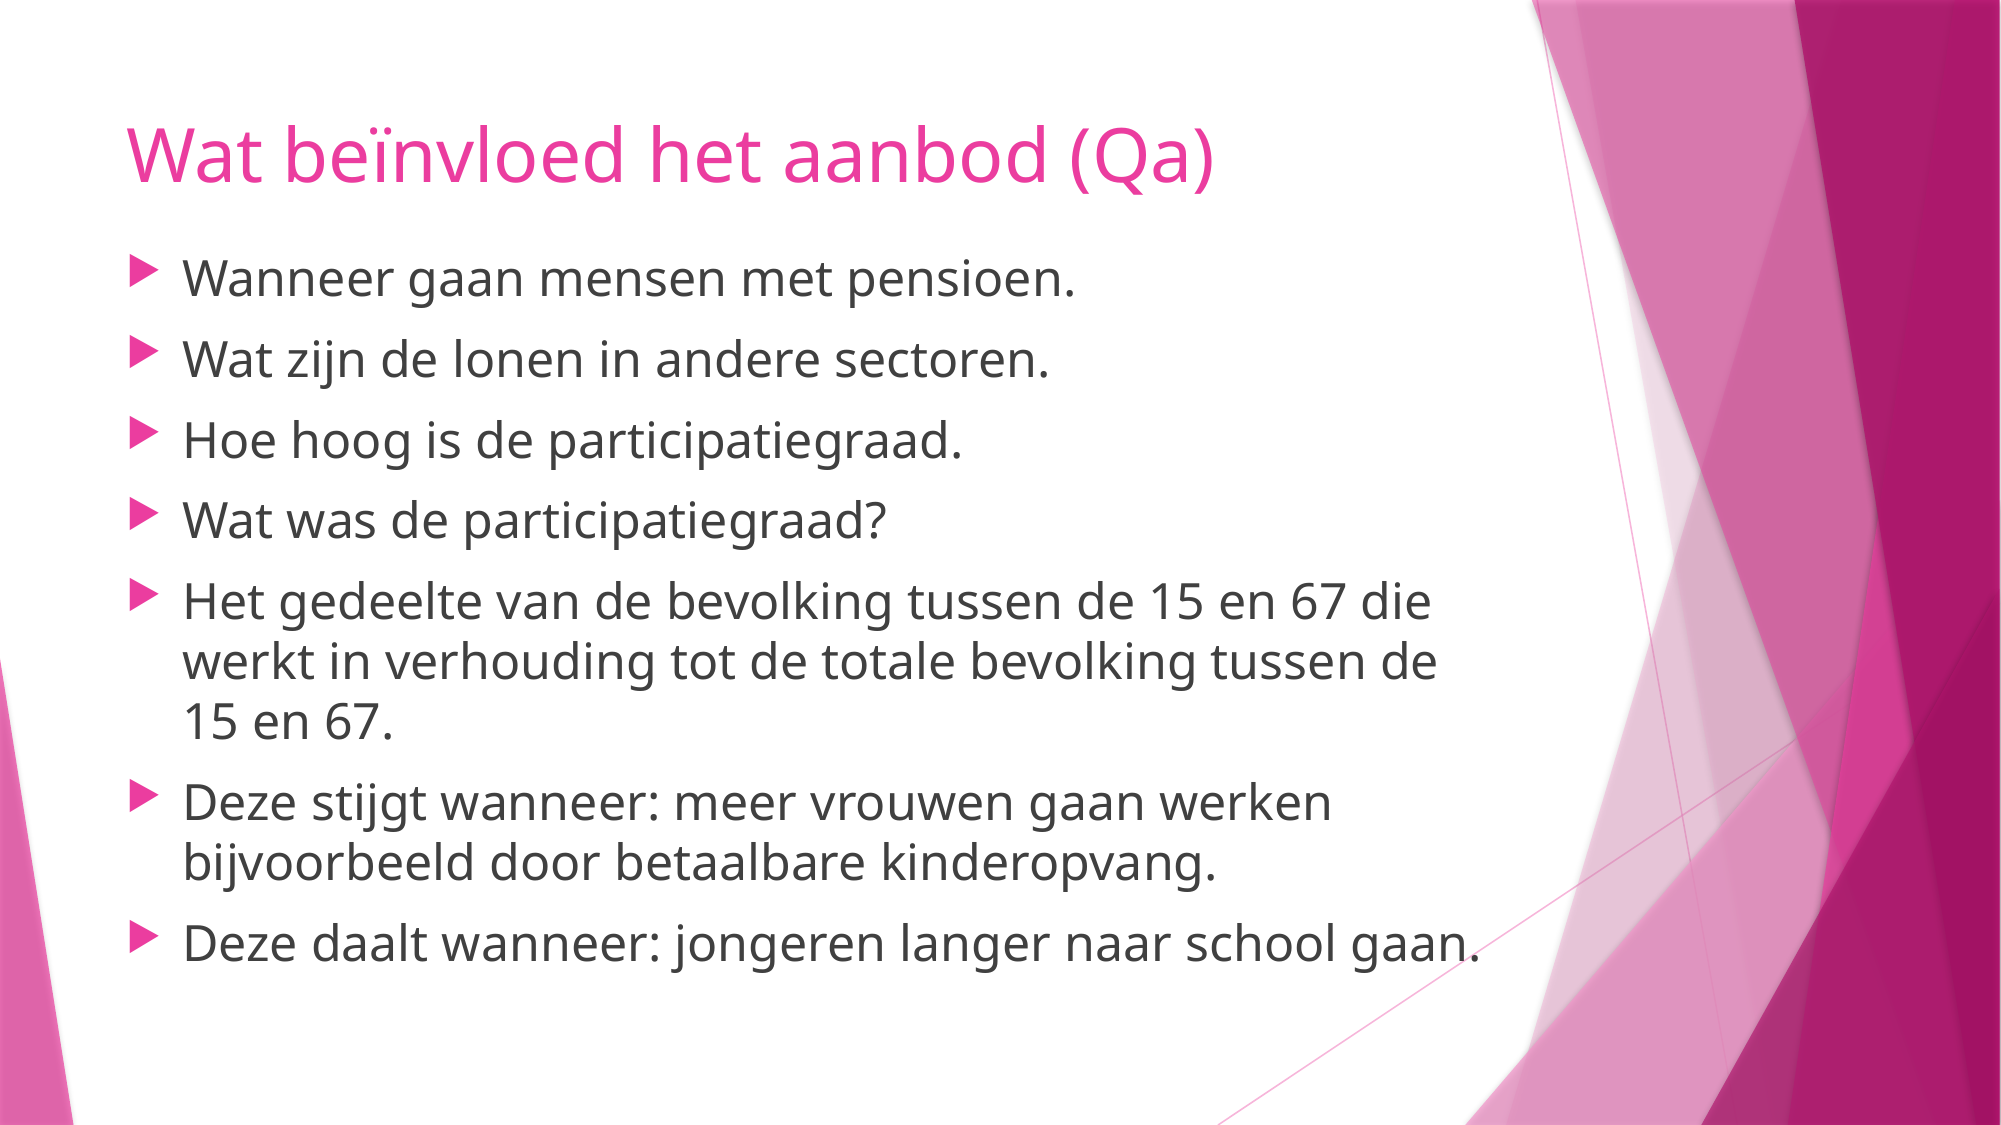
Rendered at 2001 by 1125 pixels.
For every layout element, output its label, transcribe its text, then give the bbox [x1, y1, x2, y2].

title Wat beïnvloed het aanbod (Qa) [111, 99, 1522, 238]
list Wanneer gaan mensen met pensioen. Wat zijn de lonen in andere sectoren. Hoe hoog is de participatiegraad. Wat was de participatiegraad? Het gedeelte van de bevolking tussen de 15 en 67 die werkt in verhouding tot de totale bevolking tussen de 15 en 67. Deze stijgt wanneer: meer vrouwen gaan werken bijvoorbeeld door betaalbare kinderopvang. Deze daalt wanneer: jongeren langer naar school gaan. [111, 238, 1522, 992]
